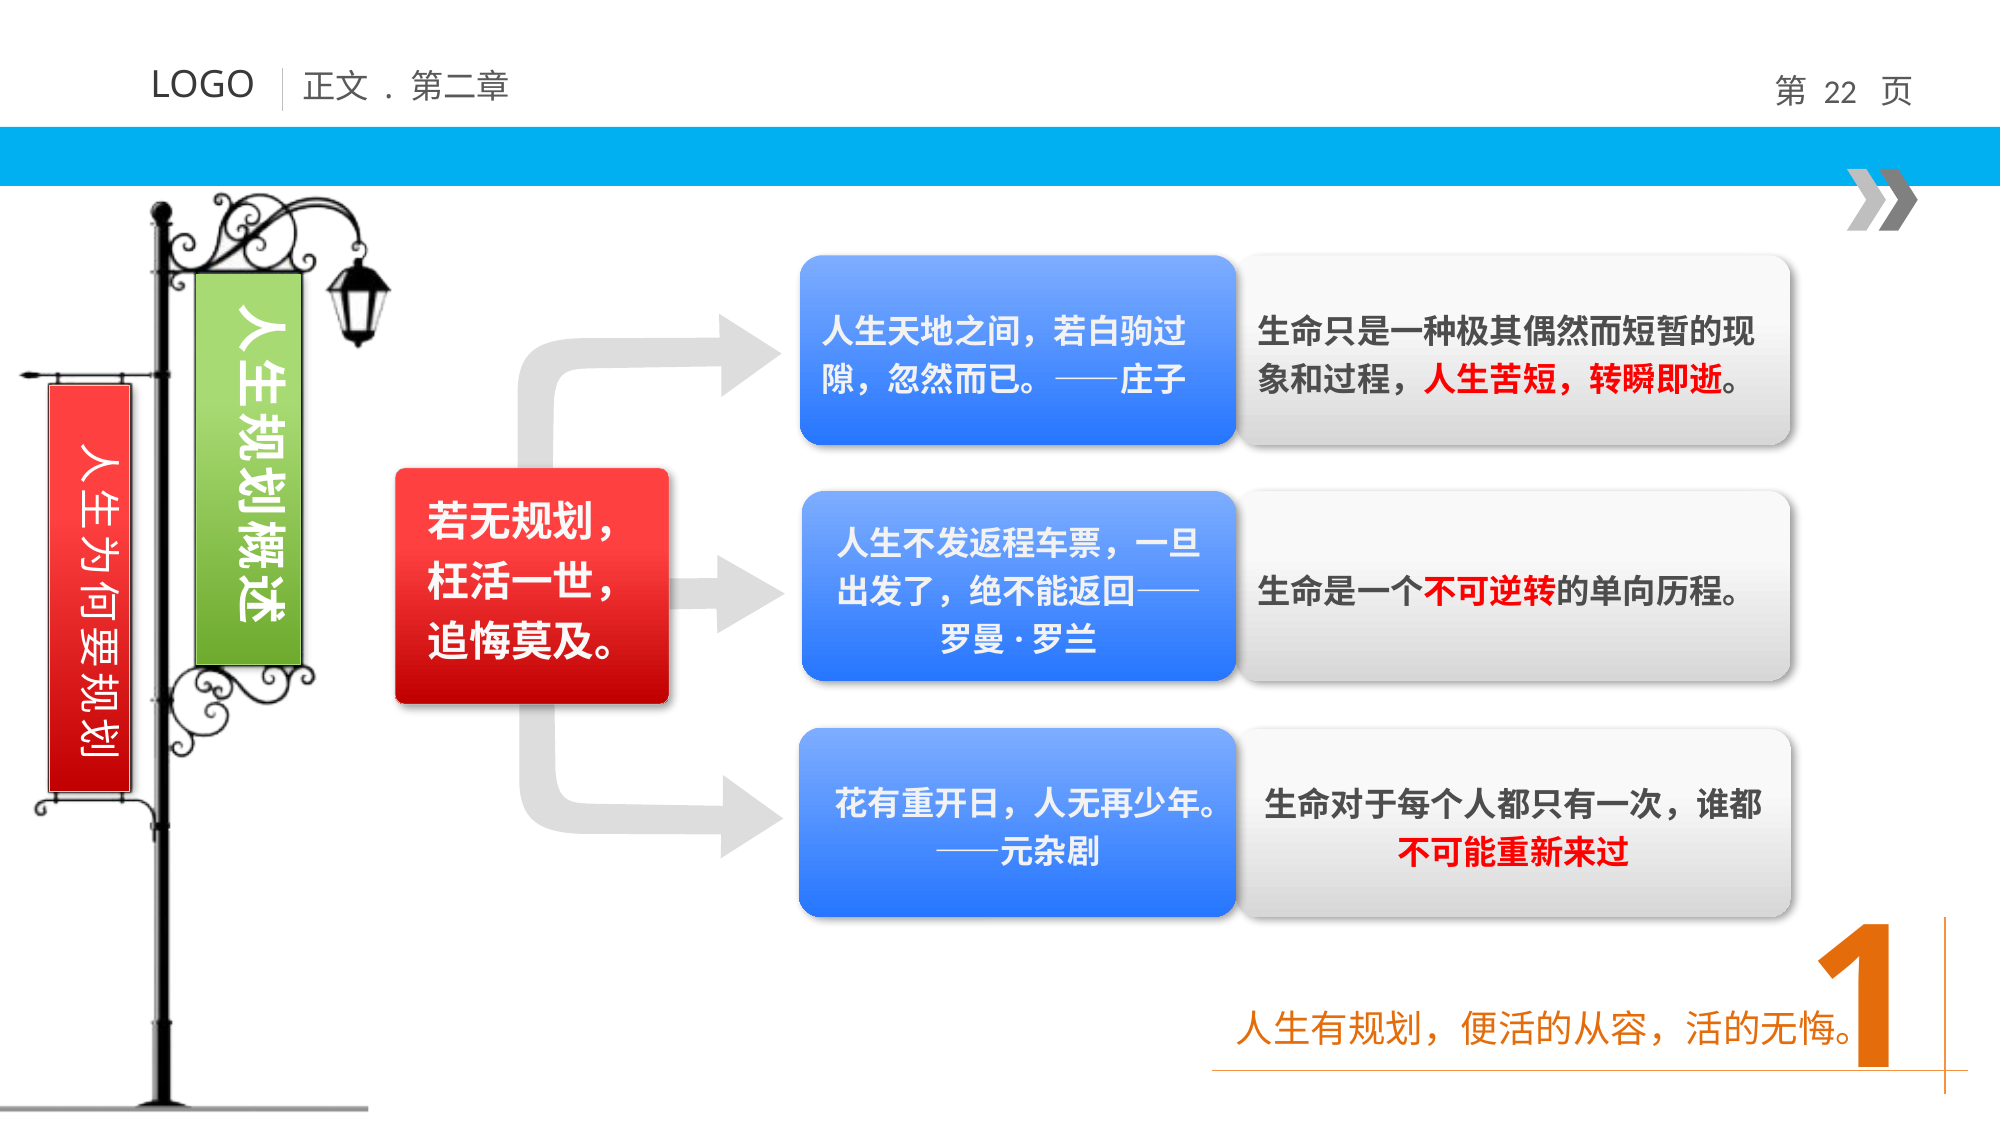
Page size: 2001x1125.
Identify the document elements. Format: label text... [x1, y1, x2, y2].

text_box [519, 714, 784, 859]
text_box 人生不发返程车票，一旦出发了，绝不能返回——罗曼·罗兰 [801, 490, 1237, 681]
text_box [517, 313, 782, 465]
text_box 生命只是一种极其偶然而短暂的现象和过程，人生苦短，转瞬即逝。 [1240, 255, 1791, 445]
text_box 若无规划，枉活一世，追悔莫及。 [395, 467, 670, 705]
text_box 花有重开日，人无再少年。——元杂剧 [798, 727, 1237, 917]
text_box [680, 554, 786, 634]
text_box 人生为何要规划 [52, 404, 134, 799]
picture [0, 187, 413, 1125]
text_box 生命对于每个人都只有一次，谁都不可能重新来过 [1241, 728, 1792, 860]
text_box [1188, 860, 1969, 1118]
text_box 人生天地之间，若白驹过隙，忽然而已。——庄子 [799, 255, 1237, 445]
text_box 生命是一个不可逆转的单向历程。 [1240, 490, 1791, 681]
